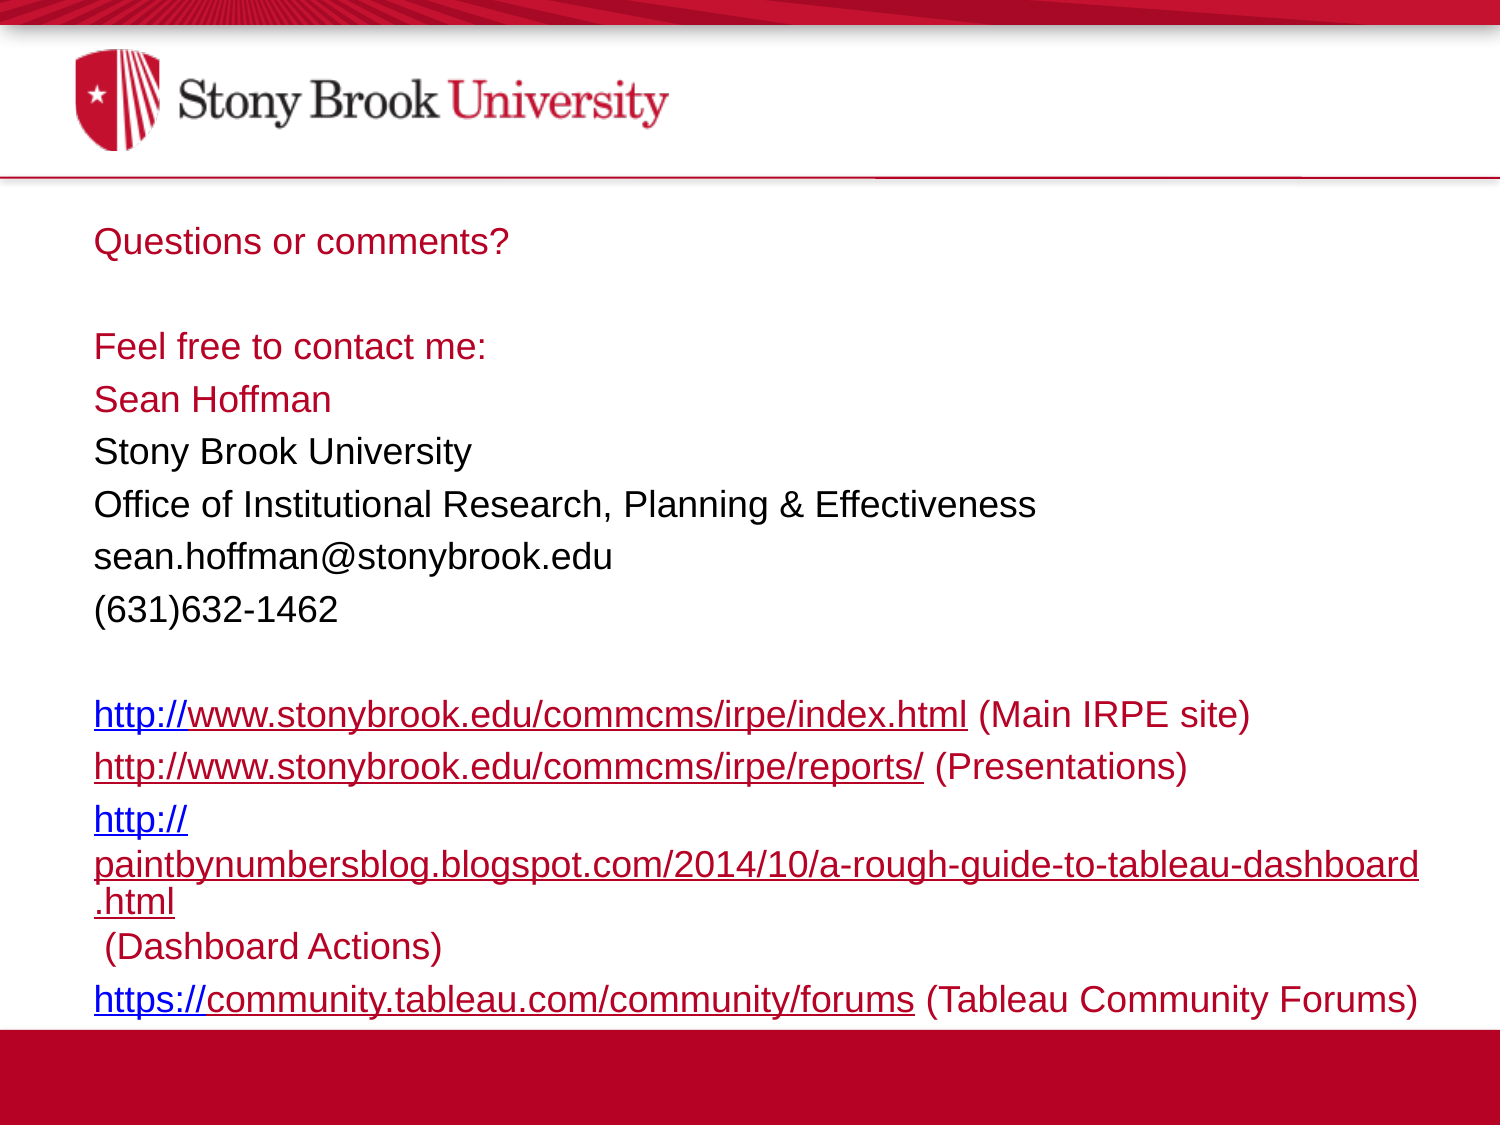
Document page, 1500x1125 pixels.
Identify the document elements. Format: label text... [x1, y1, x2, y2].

text_box Questions or comments? Feel free to contact me: Sean Hoffman Stony Brook University Office of Institutional Research, Planning & Effectiveness sean.hoffman@stonybrook.edu (631)632-1462 http://www.stonybrook.edu/commcms/irpe/index.html (Main IRPE site) http://www.stonybrook.edu/commcms/irpe/reports/ (Presentations) http://paintbynumbersblog.blogspot.com/2014/10/a-rough-guide-to-tableau-dashboard.html (Dashboard Actions) https://community.tableau.com/community/forums (Tableau Community Forums) [74, 217, 1425, 989]
picture [0, 0, 1500, 25]
